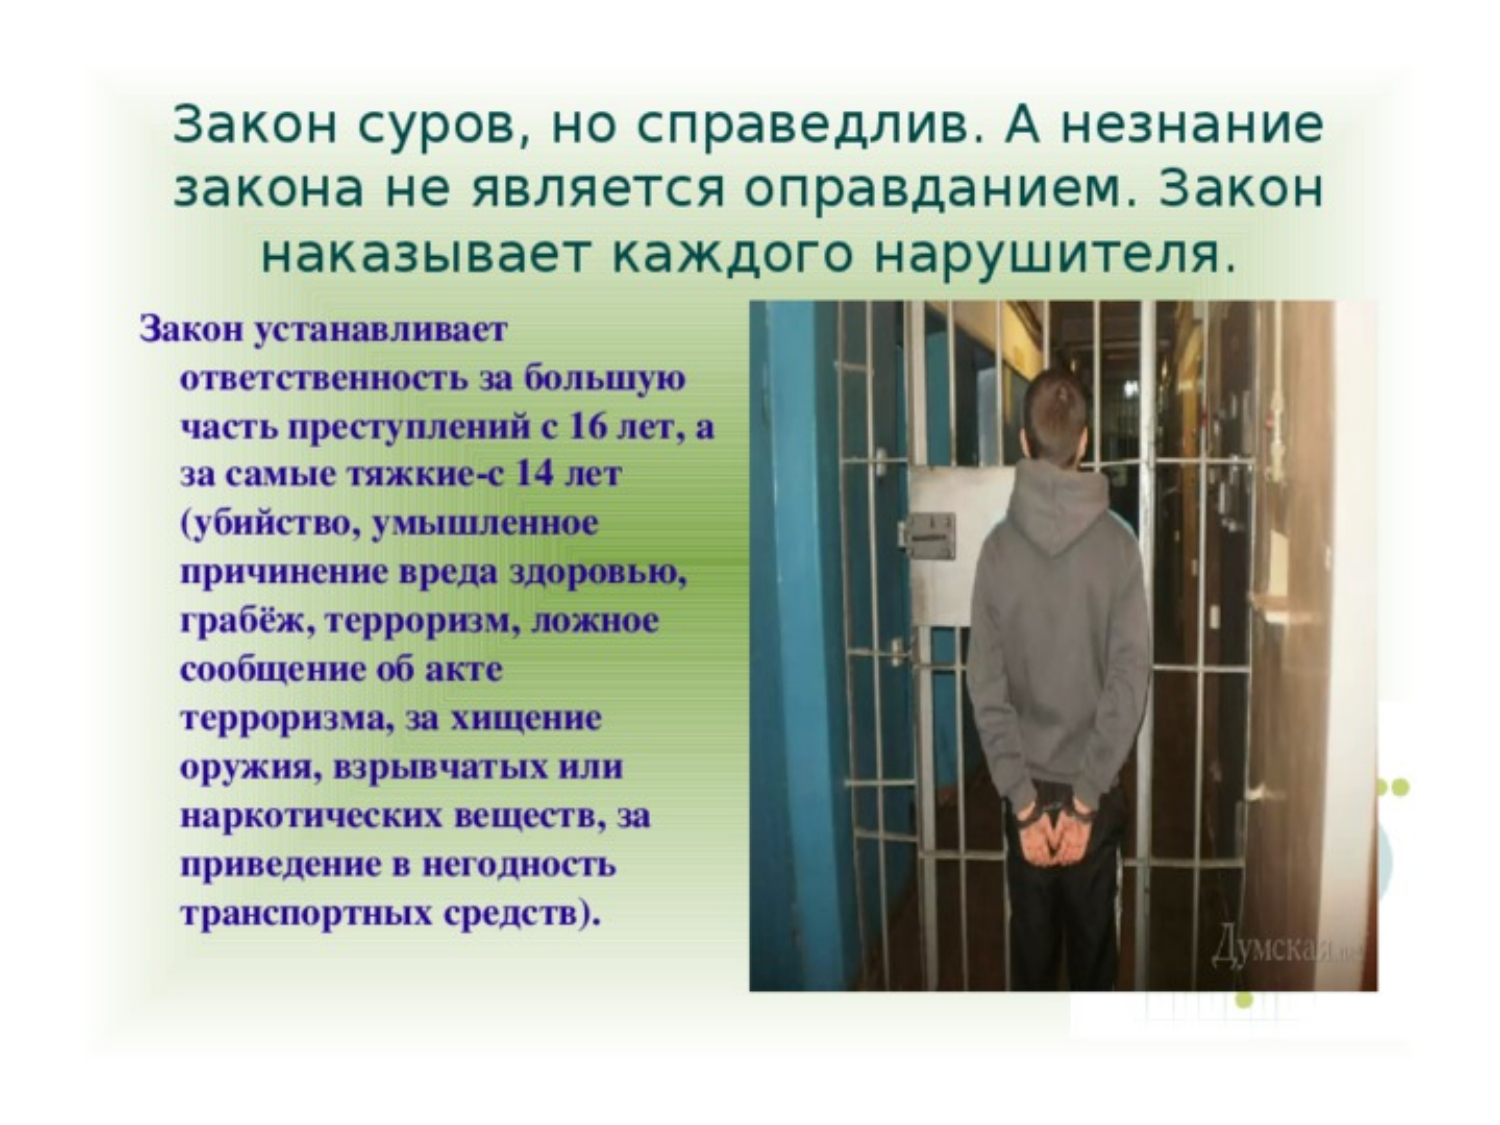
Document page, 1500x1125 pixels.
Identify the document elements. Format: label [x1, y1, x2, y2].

picture [83, 62, 1417, 1063]
